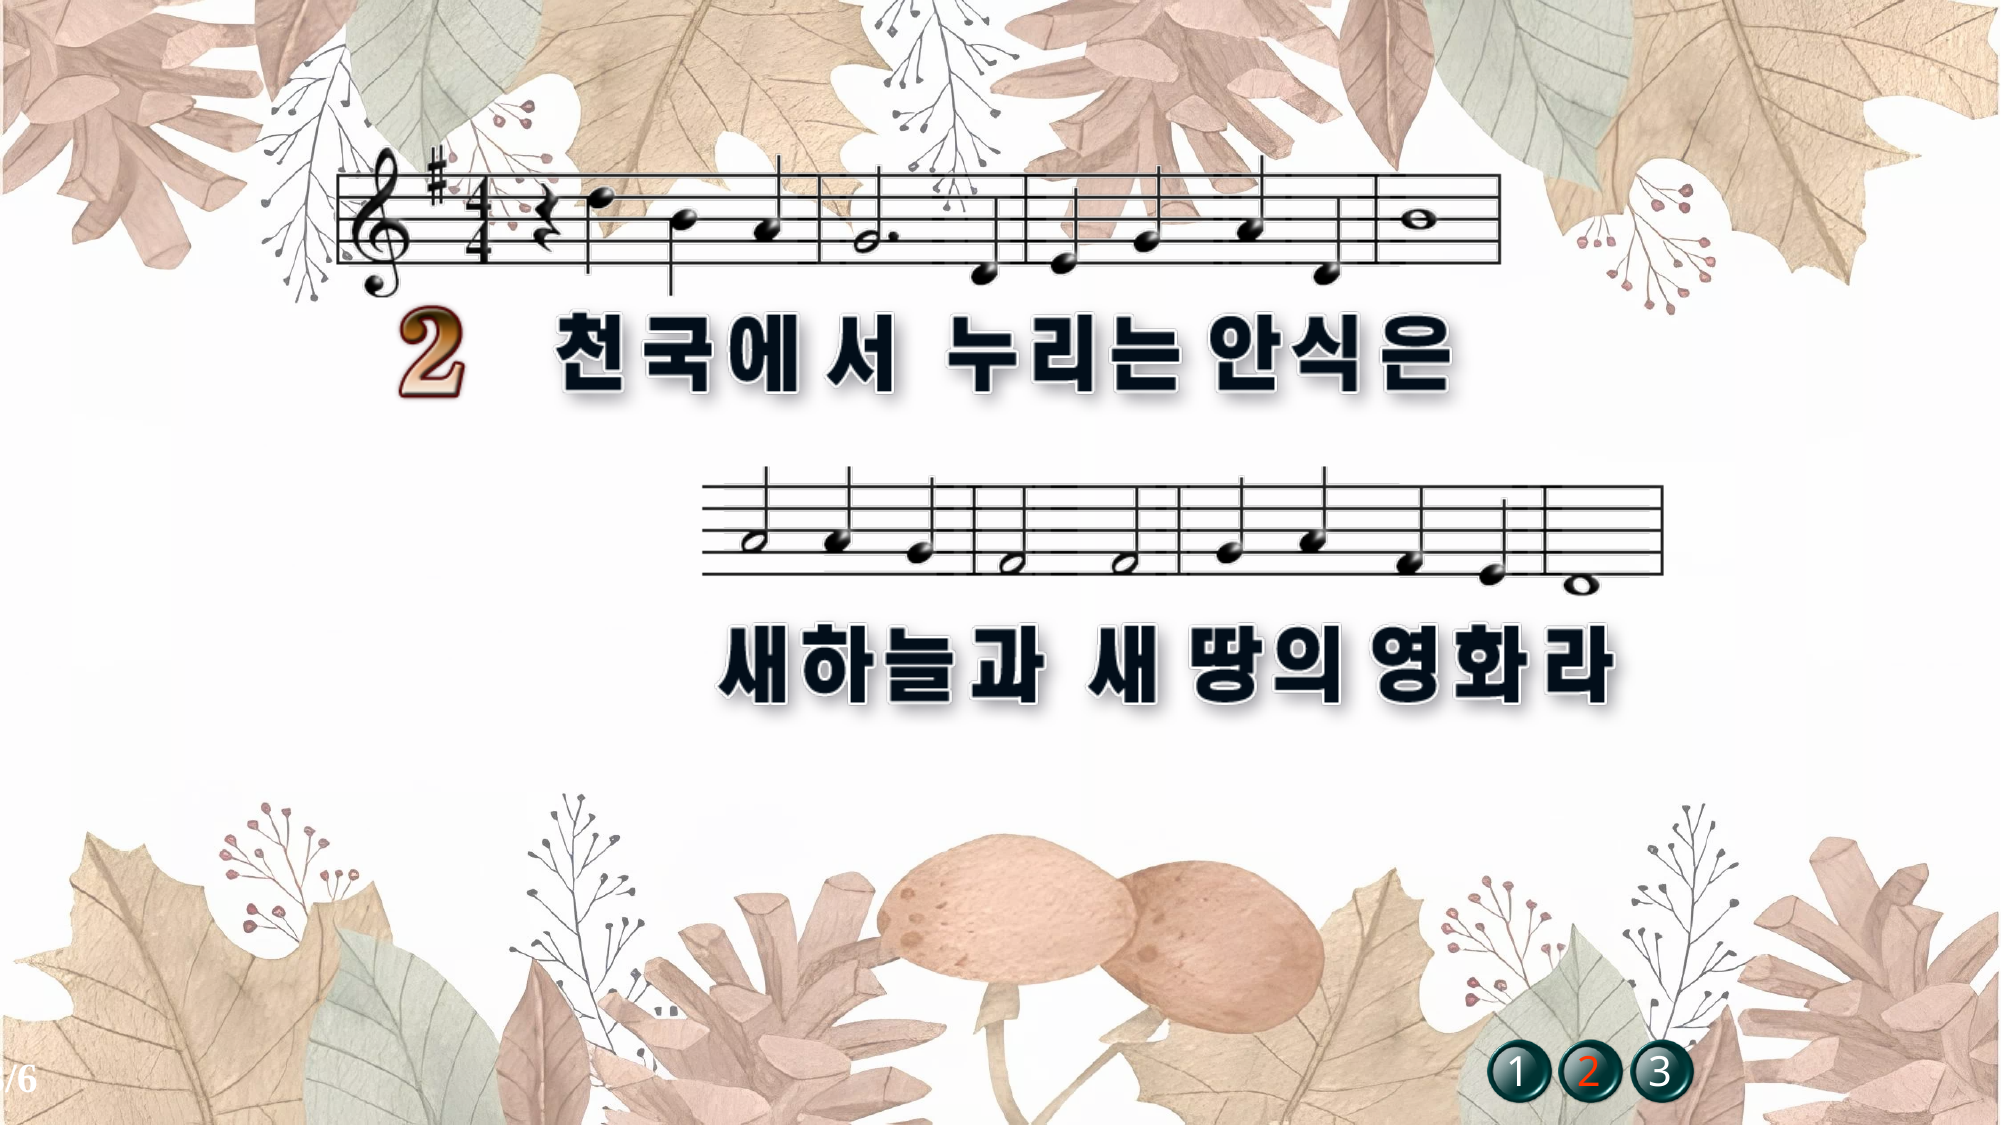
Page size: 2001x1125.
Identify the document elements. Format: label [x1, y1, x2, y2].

text_box [1555, 1035, 1626, 1106]
text_box [1484, 1035, 1555, 1106]
text_box [1627, 1035, 1697, 1106]
picture [0, 0, 2001, 1125]
